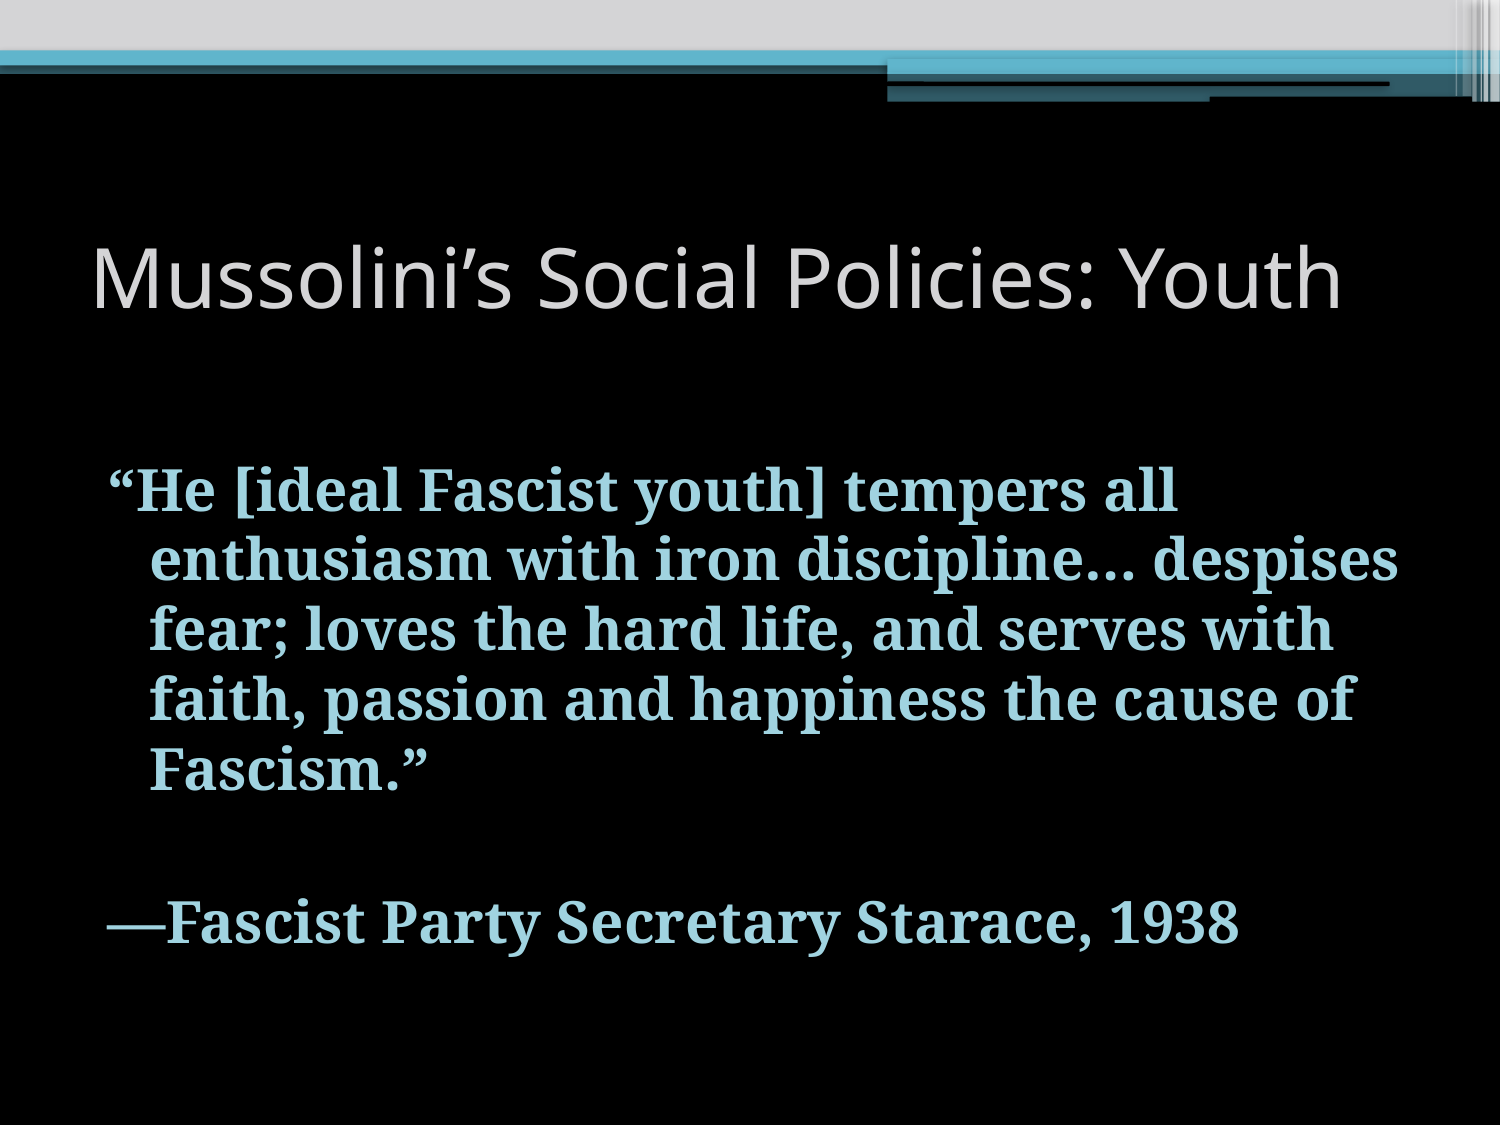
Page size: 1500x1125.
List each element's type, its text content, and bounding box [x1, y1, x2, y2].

list “He [ideal Fascist youth] tempers all enthusiasm with iron discipline… despises fear; loves the hard life, and serves with faith, passion and happiness the cause of Fascism.” —Fascist Party Secretary Starace, 1938 [75, 368, 1425, 1079]
title Mussolini’s Social Policies: Youth [75, 187, 1425, 363]
